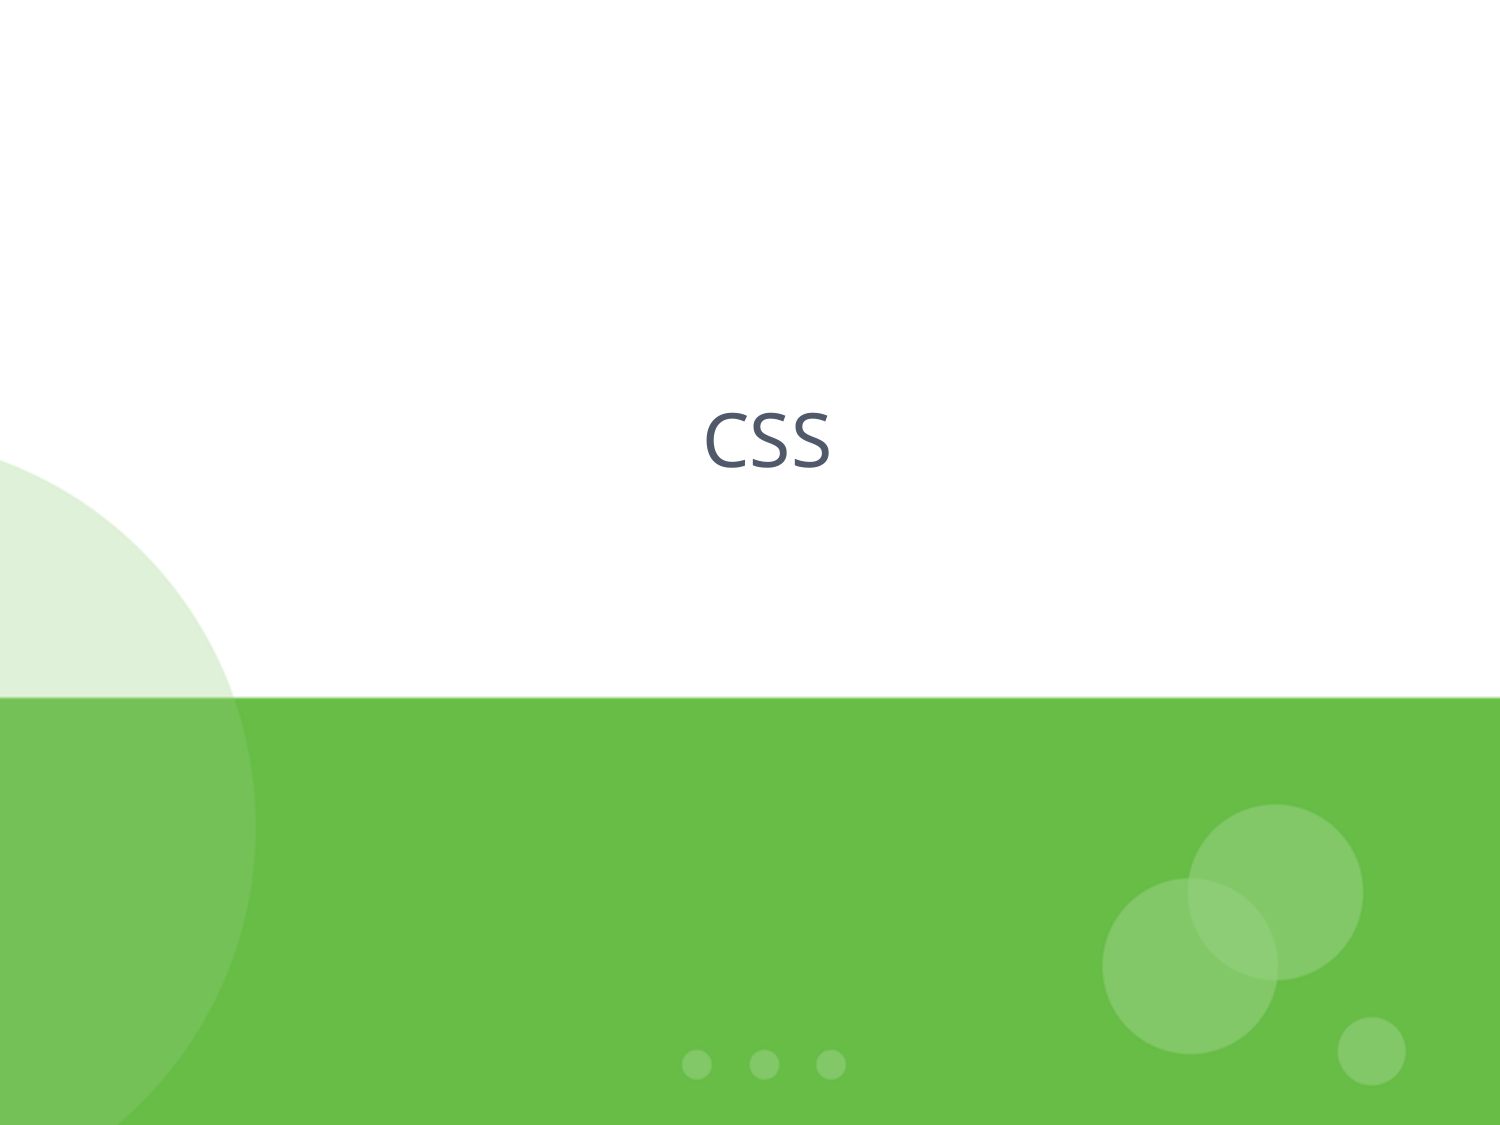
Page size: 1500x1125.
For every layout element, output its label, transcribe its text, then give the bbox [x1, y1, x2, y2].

picture [0, 65, 1500, 1125]
title CSS [237, 349, 1313, 526]
